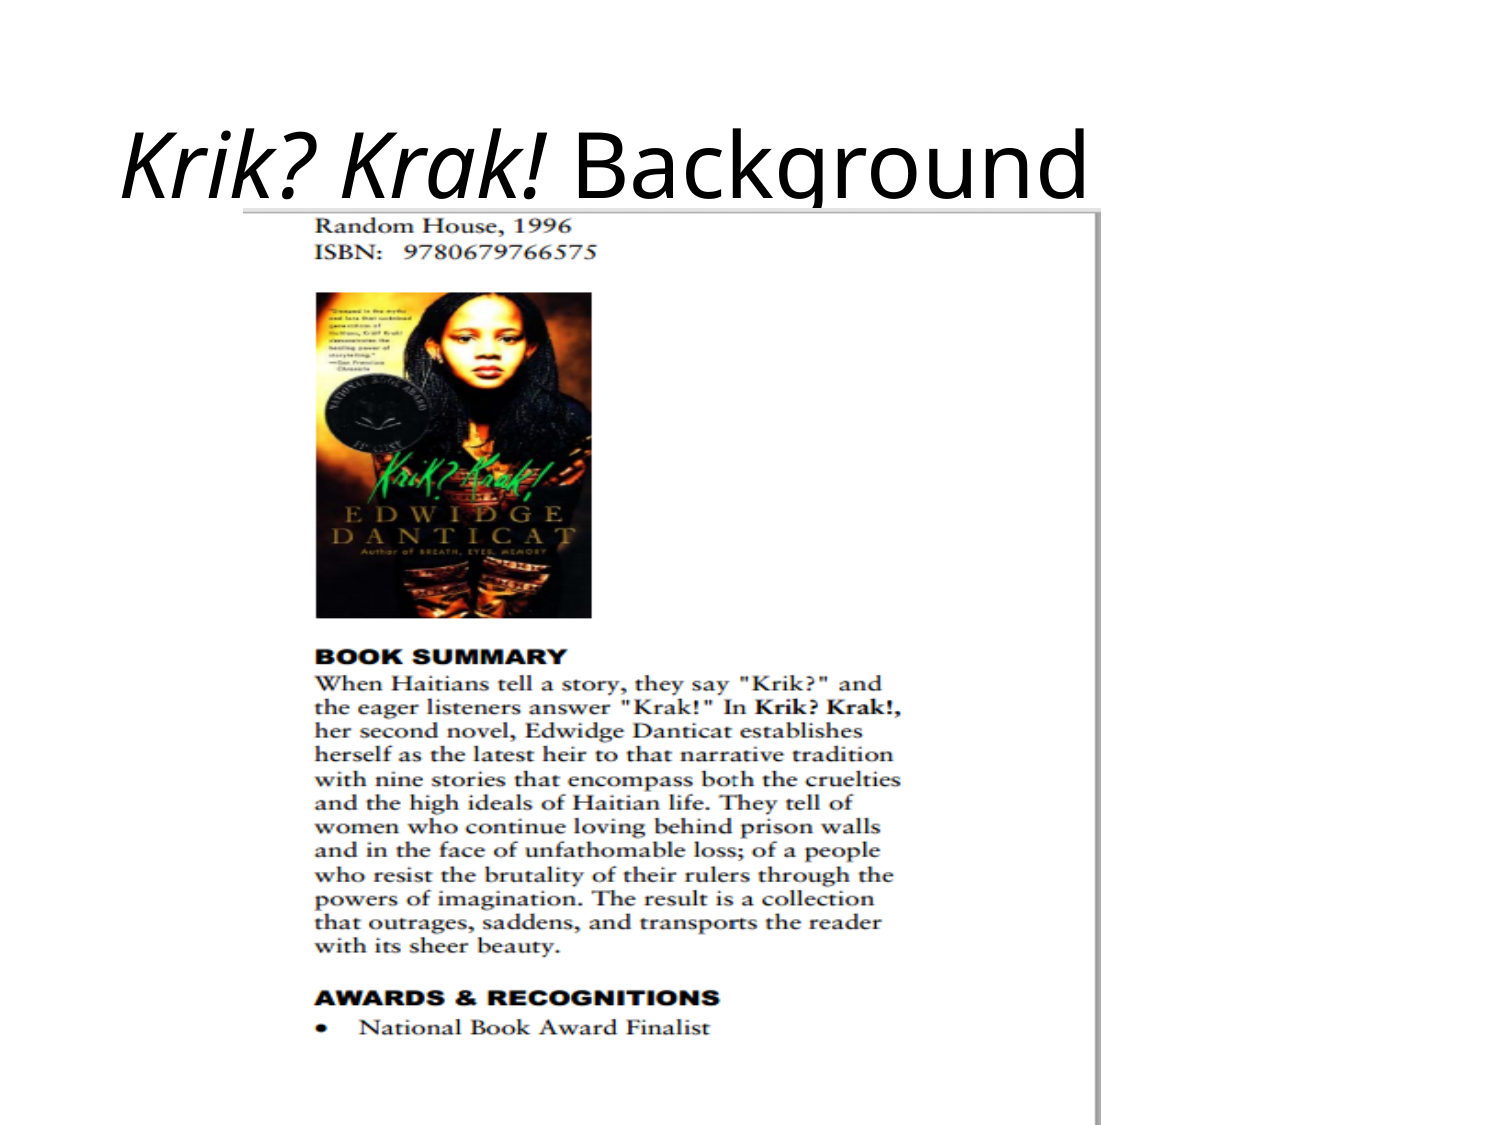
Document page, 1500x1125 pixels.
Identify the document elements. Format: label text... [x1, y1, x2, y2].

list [243, 208, 1101, 1125]
title Krik? Krak! Background [103, 59, 1397, 278]
